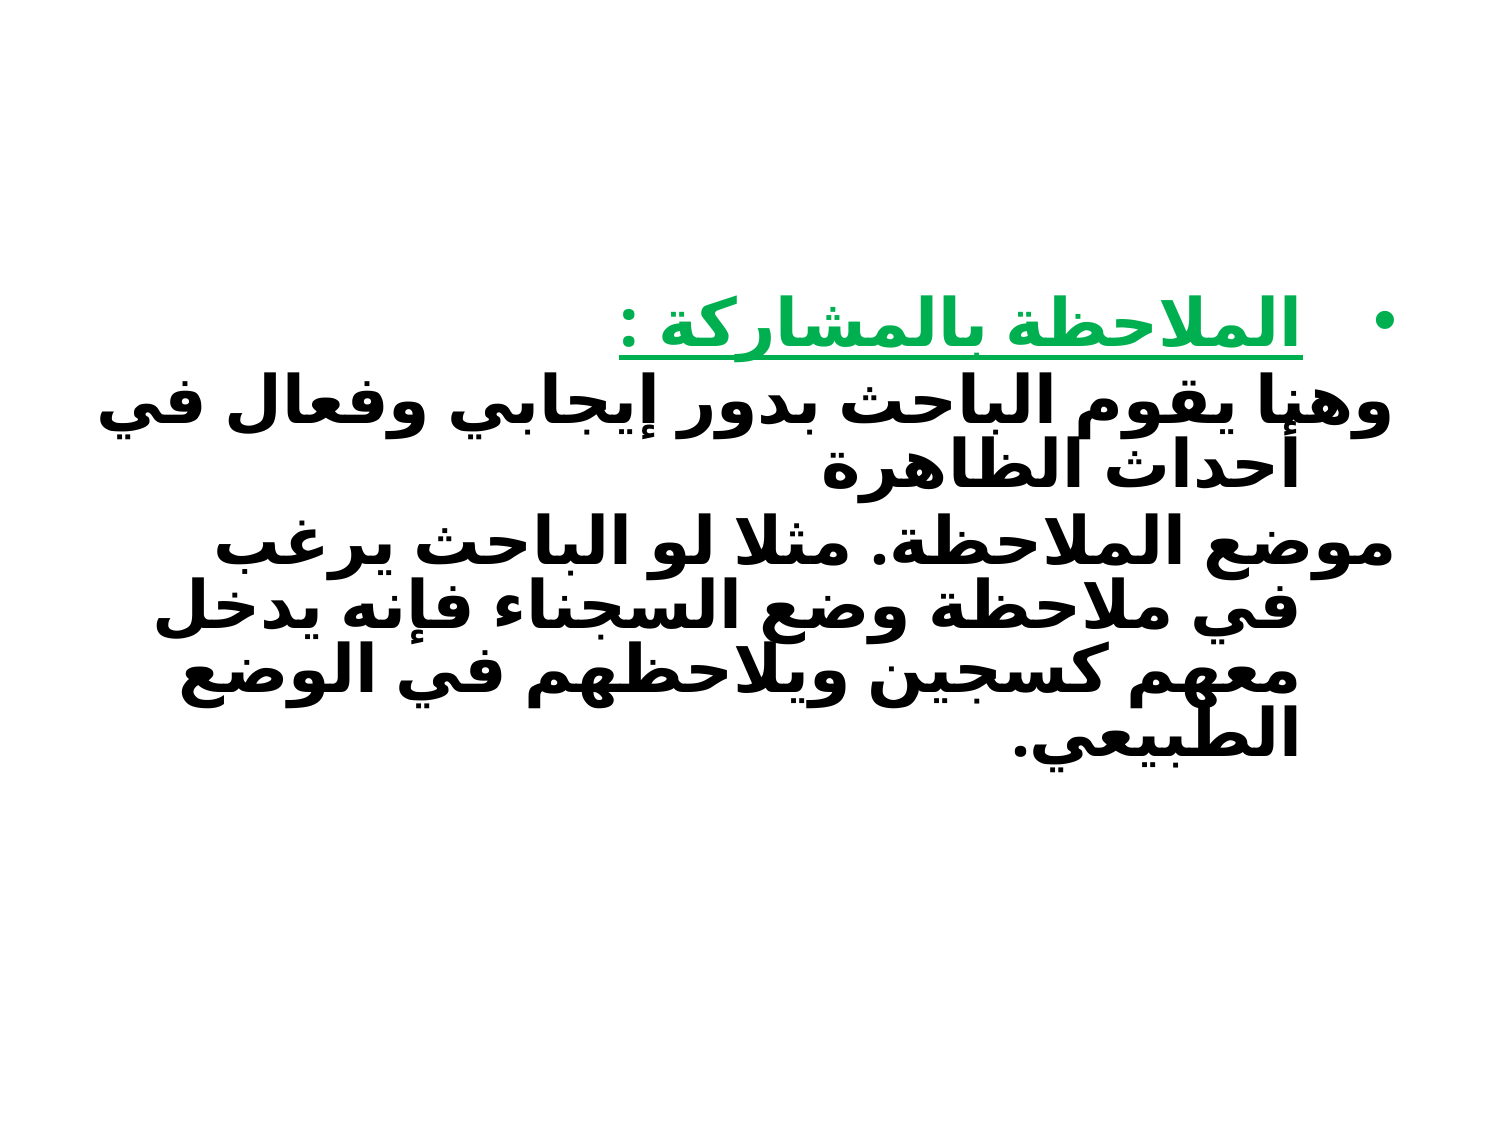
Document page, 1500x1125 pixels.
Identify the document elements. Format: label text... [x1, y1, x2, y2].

list الملاحظة بالمشاركة : وهنا يقوم الباحث بدور إيجابي وفعال في أحداث الظاهرة موضع الملاحظة. مثلا لو الباحث يرغب في ملاحظة وضع السجناء فإنه يدخل معهم كسجين ويلاحظهم في الوضع الطبيعي. [76, 287, 1412, 988]
